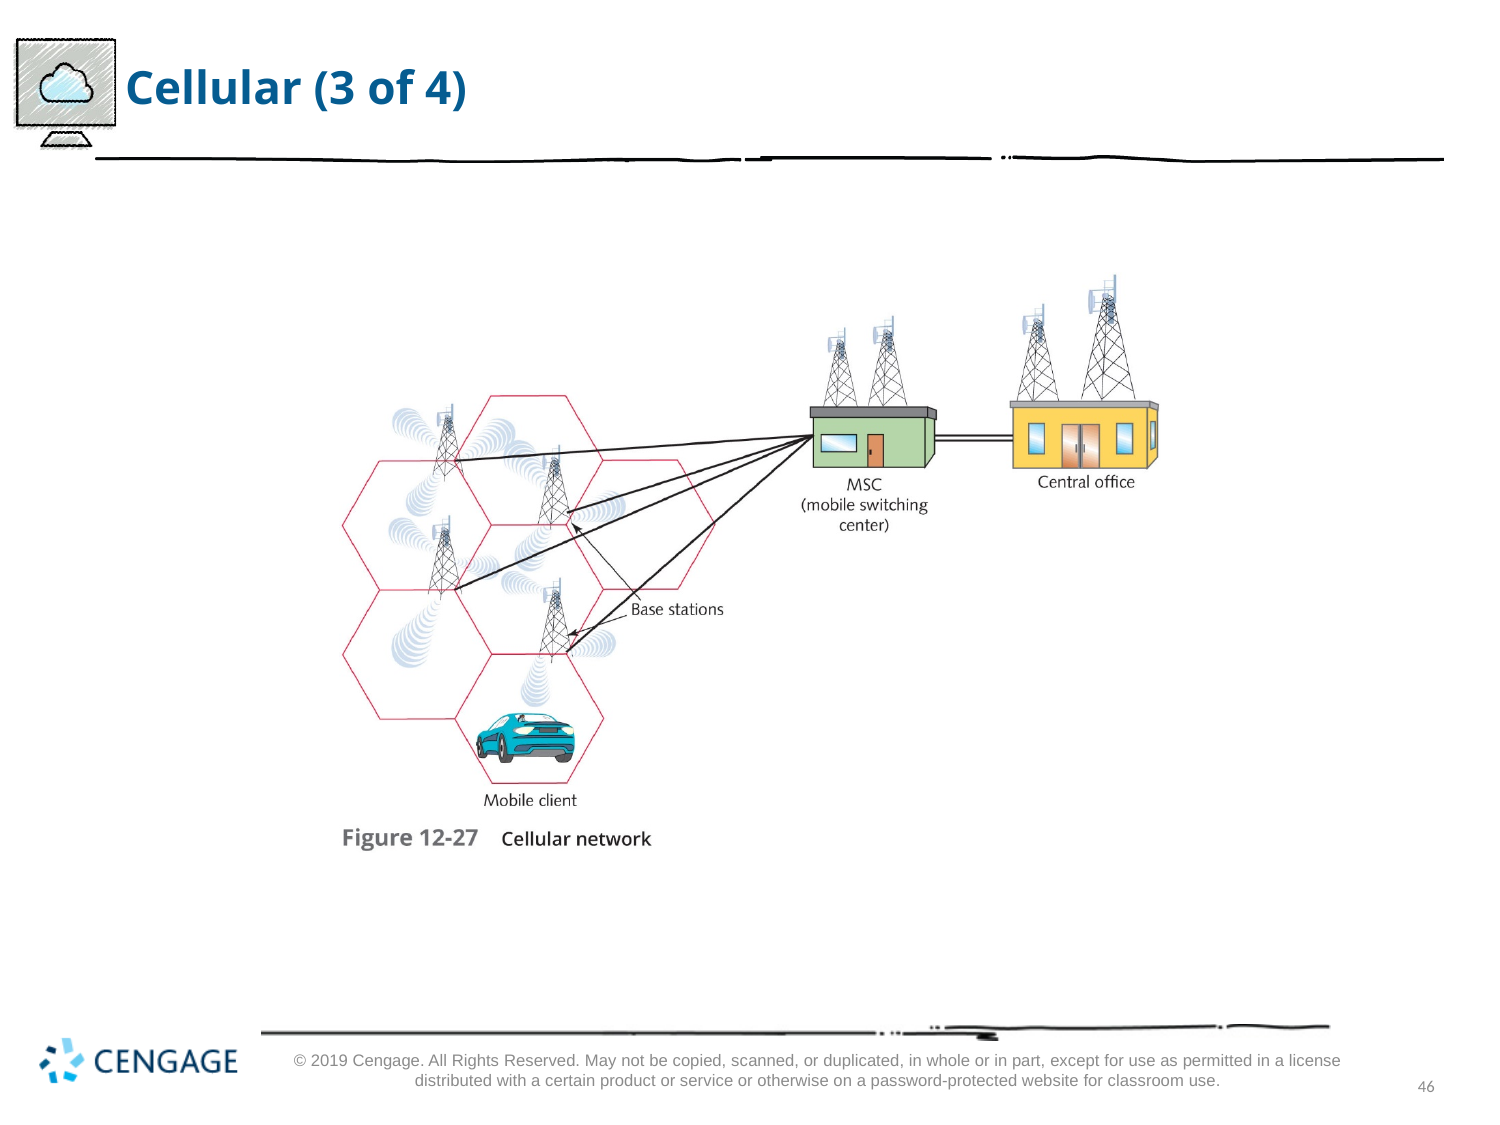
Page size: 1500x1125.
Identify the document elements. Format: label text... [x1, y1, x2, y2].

footer © 2019 Cengage. All Rights Reserved. May not be copied, scanned, or duplicated, in whole or in part, except for use as permitted in a license distributed with a certain product or service or otherwise on a password-protected website for classroom use. [262, 1050, 1375, 1091]
picture [13, 36, 117, 151]
title Cellular (3 of 4) [125, 66, 1442, 116]
picture [95, 155, 1444, 163]
picture [339, 271, 1161, 853]
picture [19, 1024, 250, 1096]
picture [261, 1024, 1331, 1041]
